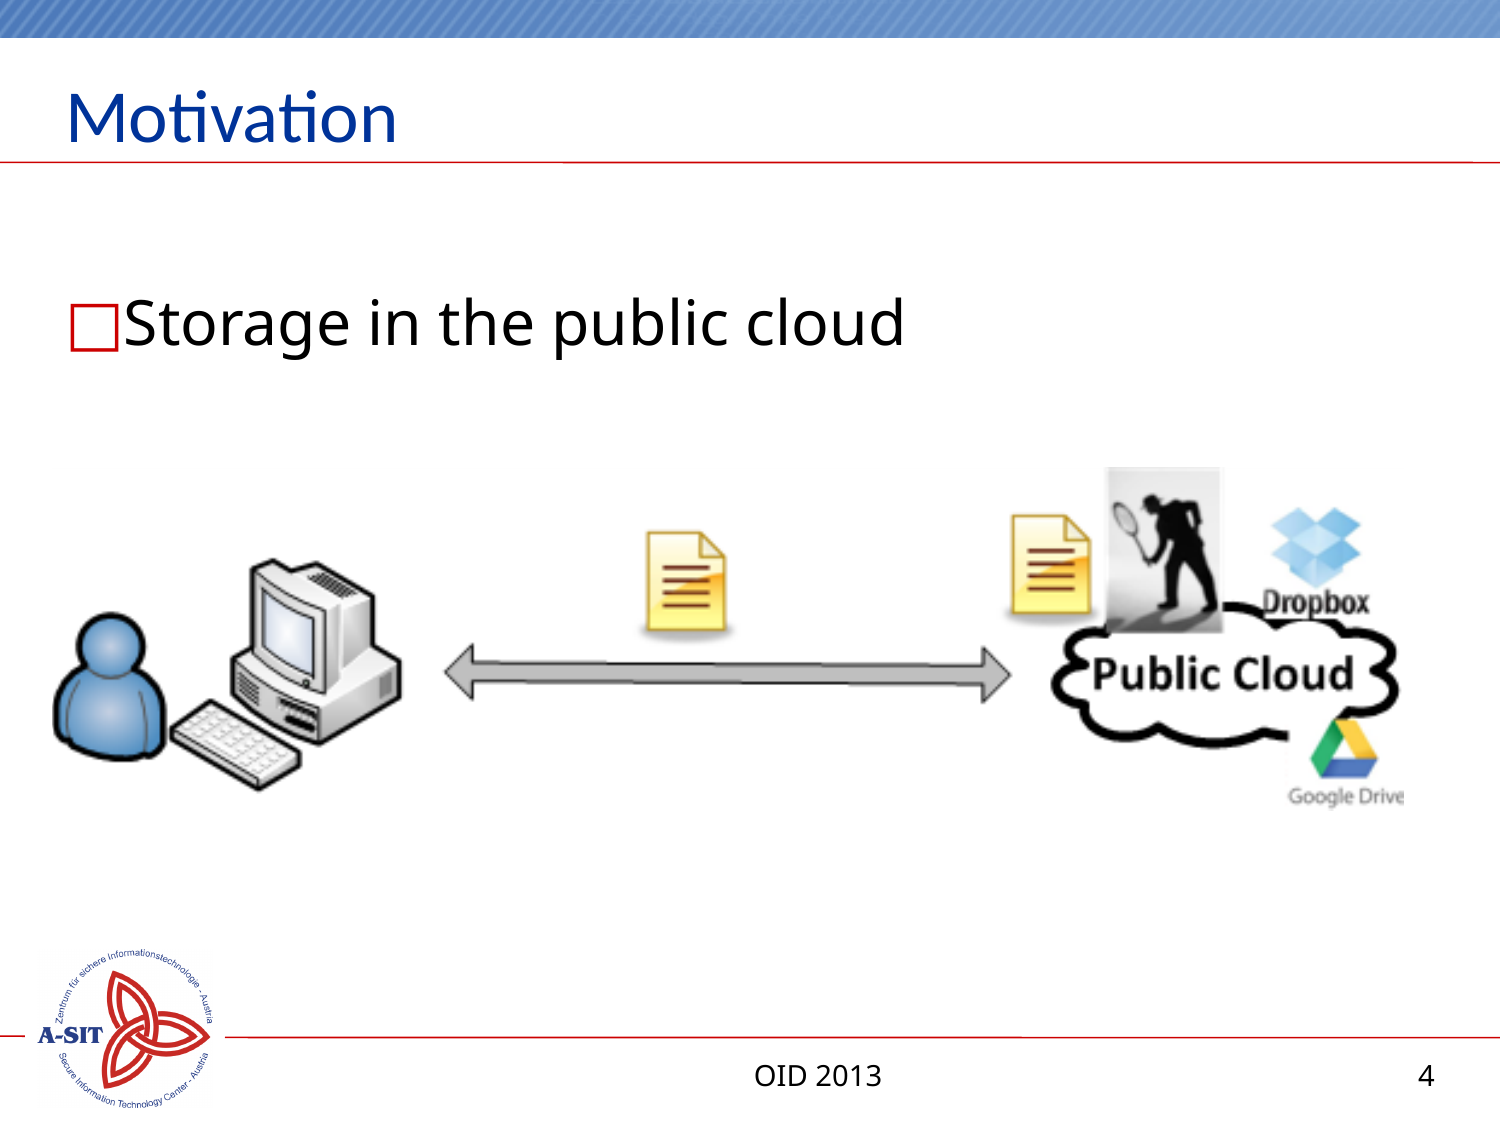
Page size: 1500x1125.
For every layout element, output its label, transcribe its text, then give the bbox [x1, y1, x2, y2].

picture [0, 0, 1500, 38]
footer OID 2013 [225, 1050, 1340, 1125]
title Motivation [50, 50, 1450, 175]
picture [37, 949, 213, 1108]
picture [52, 467, 1404, 811]
list Storage in the public cloud [50, 275, 1450, 950]
slide_number 4 [1340, 1050, 1450, 1125]
